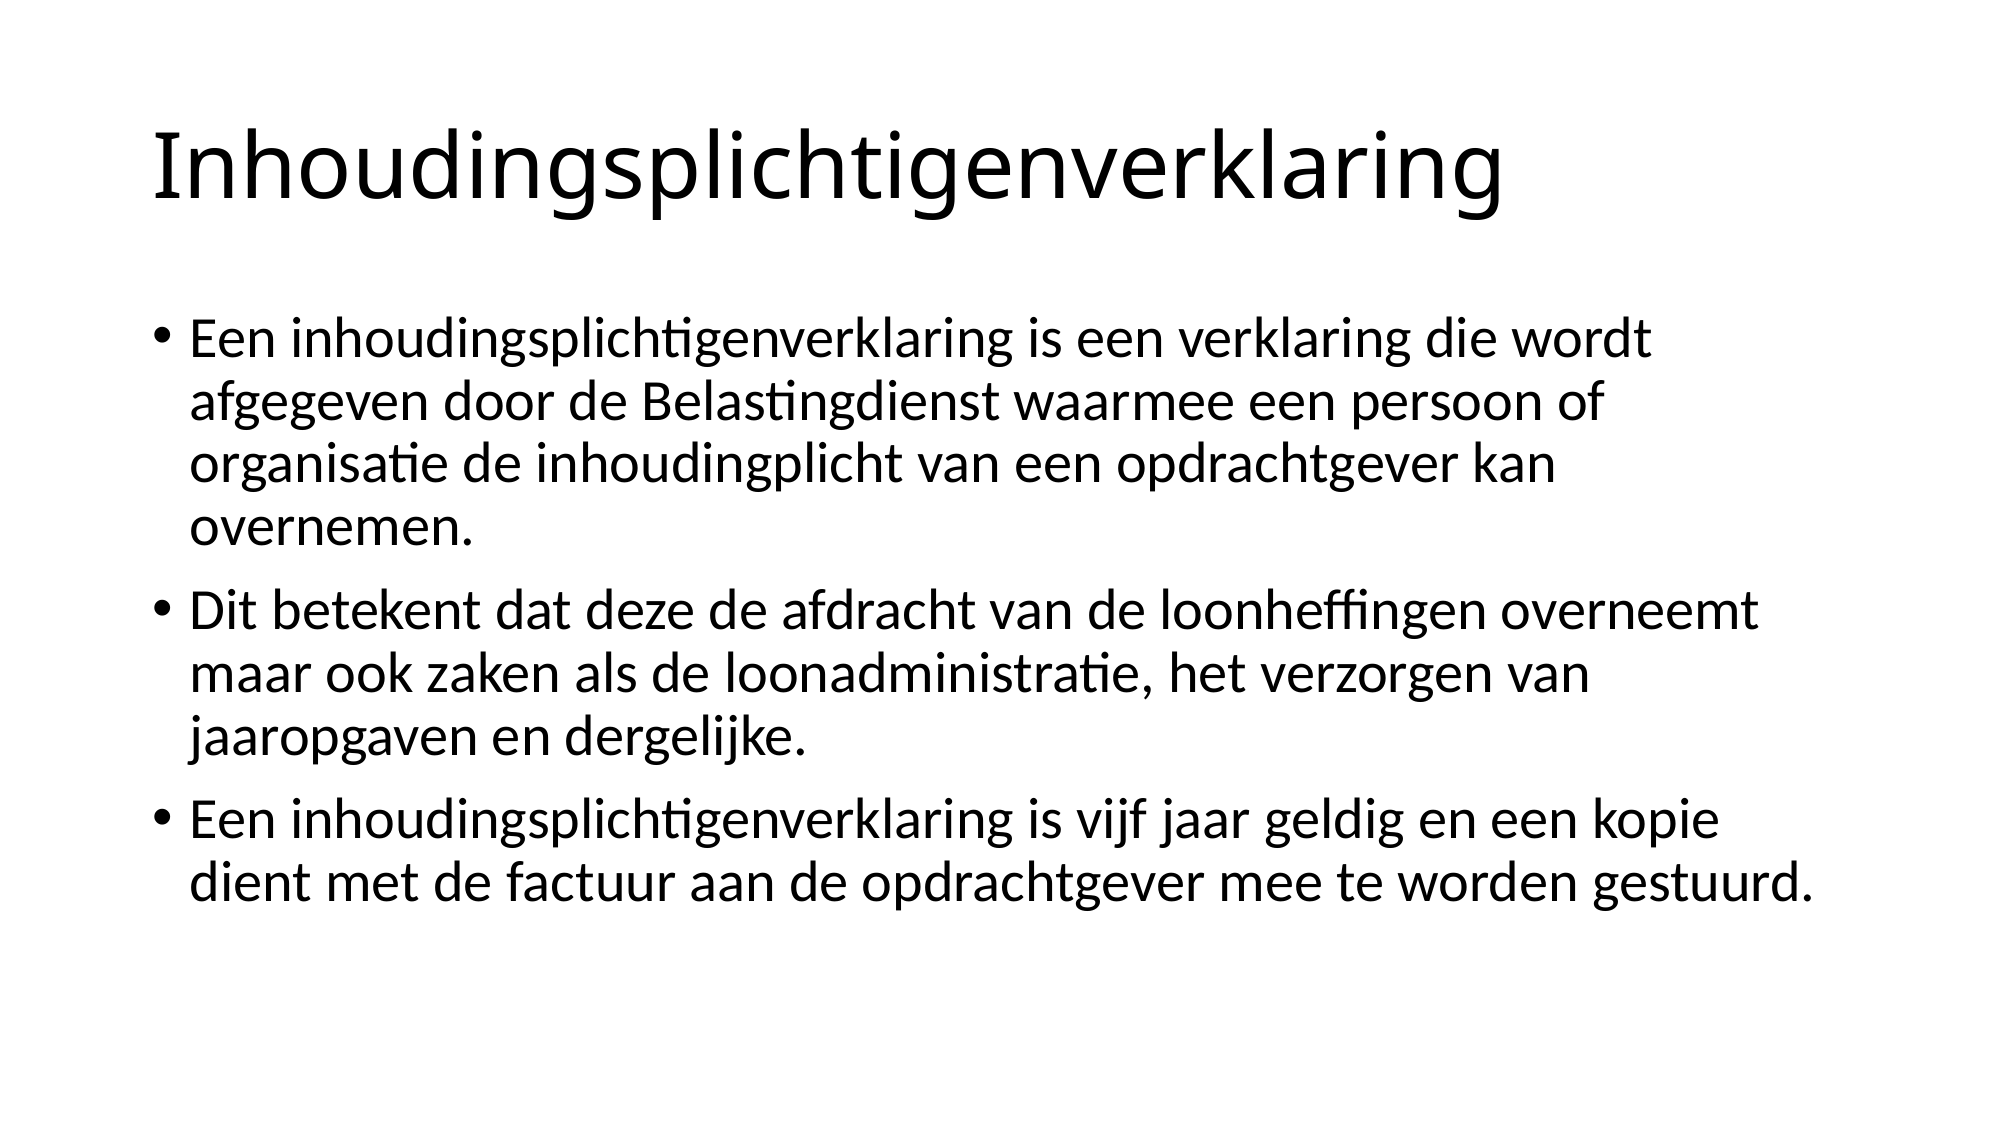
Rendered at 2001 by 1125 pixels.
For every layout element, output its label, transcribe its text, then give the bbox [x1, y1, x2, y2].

title Inhoudingsplichtigenverklaring [137, 59, 1863, 278]
list Een inhoudingsplichtigenverklaring is een verklaring die wordt afgegeven door de Belastingdienst waarmee een persoon of organisatie de inhoudingplicht van een opdrachtgever kan overnemen. Dit betekent dat deze de afdracht van de loonheffingen overneemt maar ook zaken als de loonadministratie, het verzorgen van jaaropgaven en dergelijke. Een inhoudingsplichtigenverklaring is vijf jaar geldig en een kopie dient met de factuur aan de opdrachtgever mee te worden gestuurd. [137, 299, 1863, 1014]
